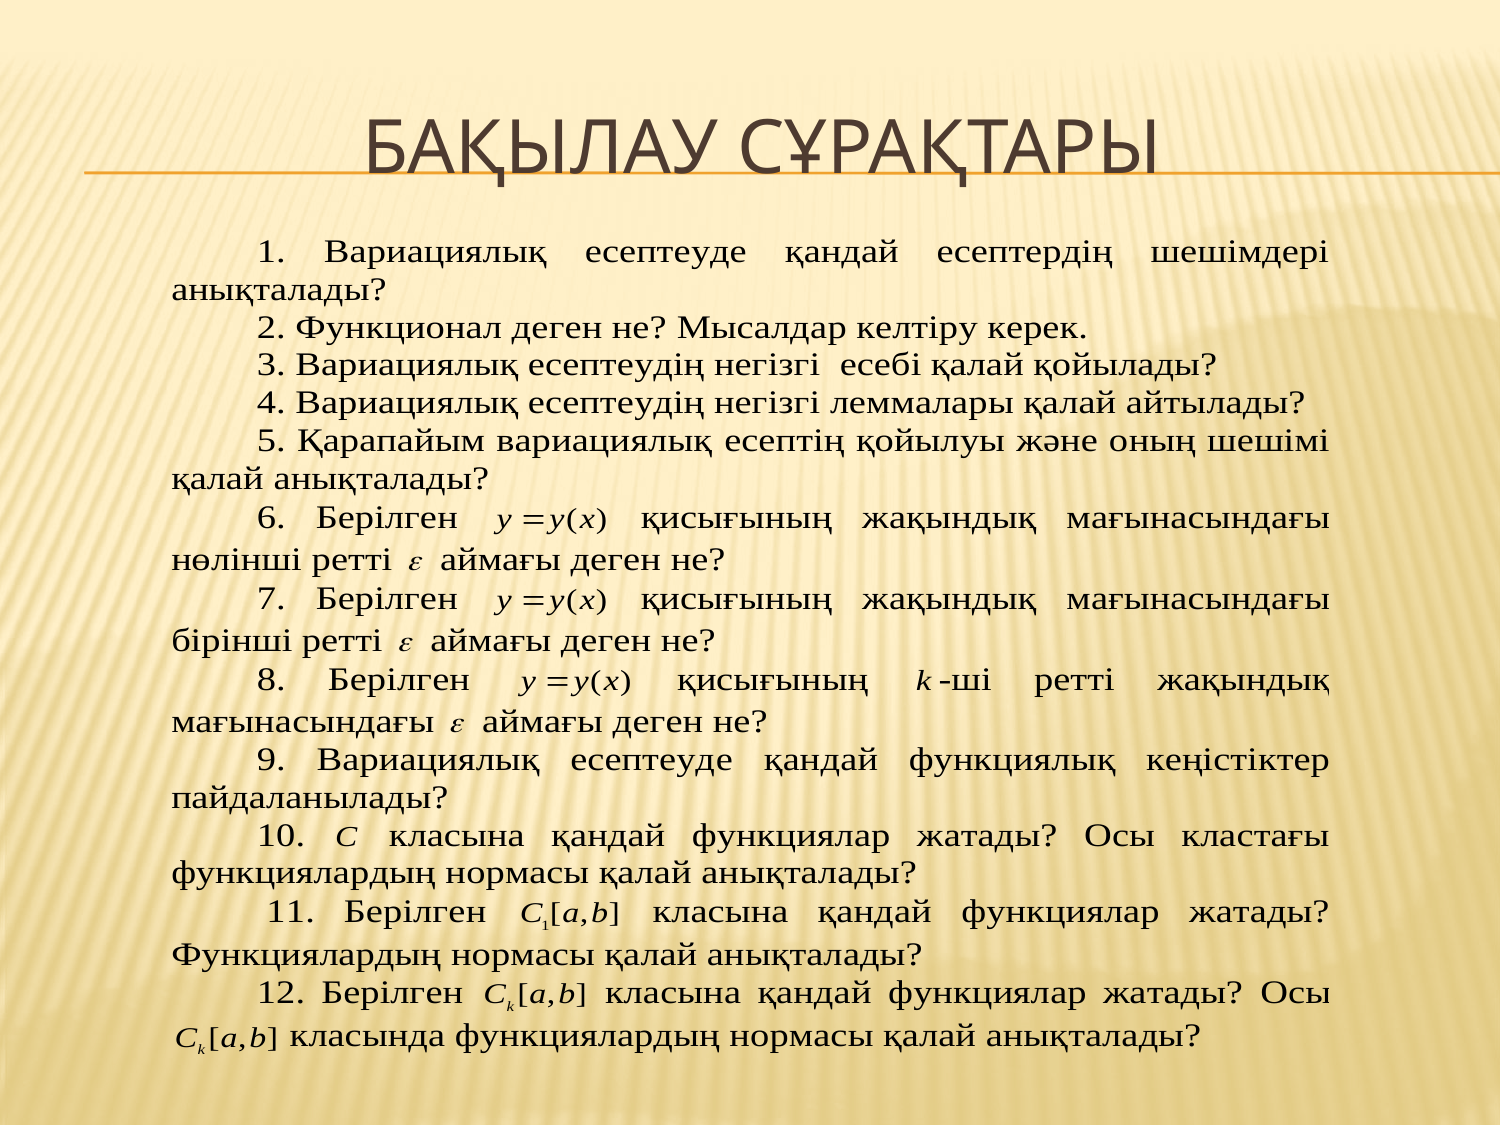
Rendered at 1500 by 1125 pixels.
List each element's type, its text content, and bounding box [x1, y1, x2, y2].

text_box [170, 231, 1330, 1099]
title БАҚЫЛАУ СҰРАҚТАРЫ [49, 75, 1475, 213]
